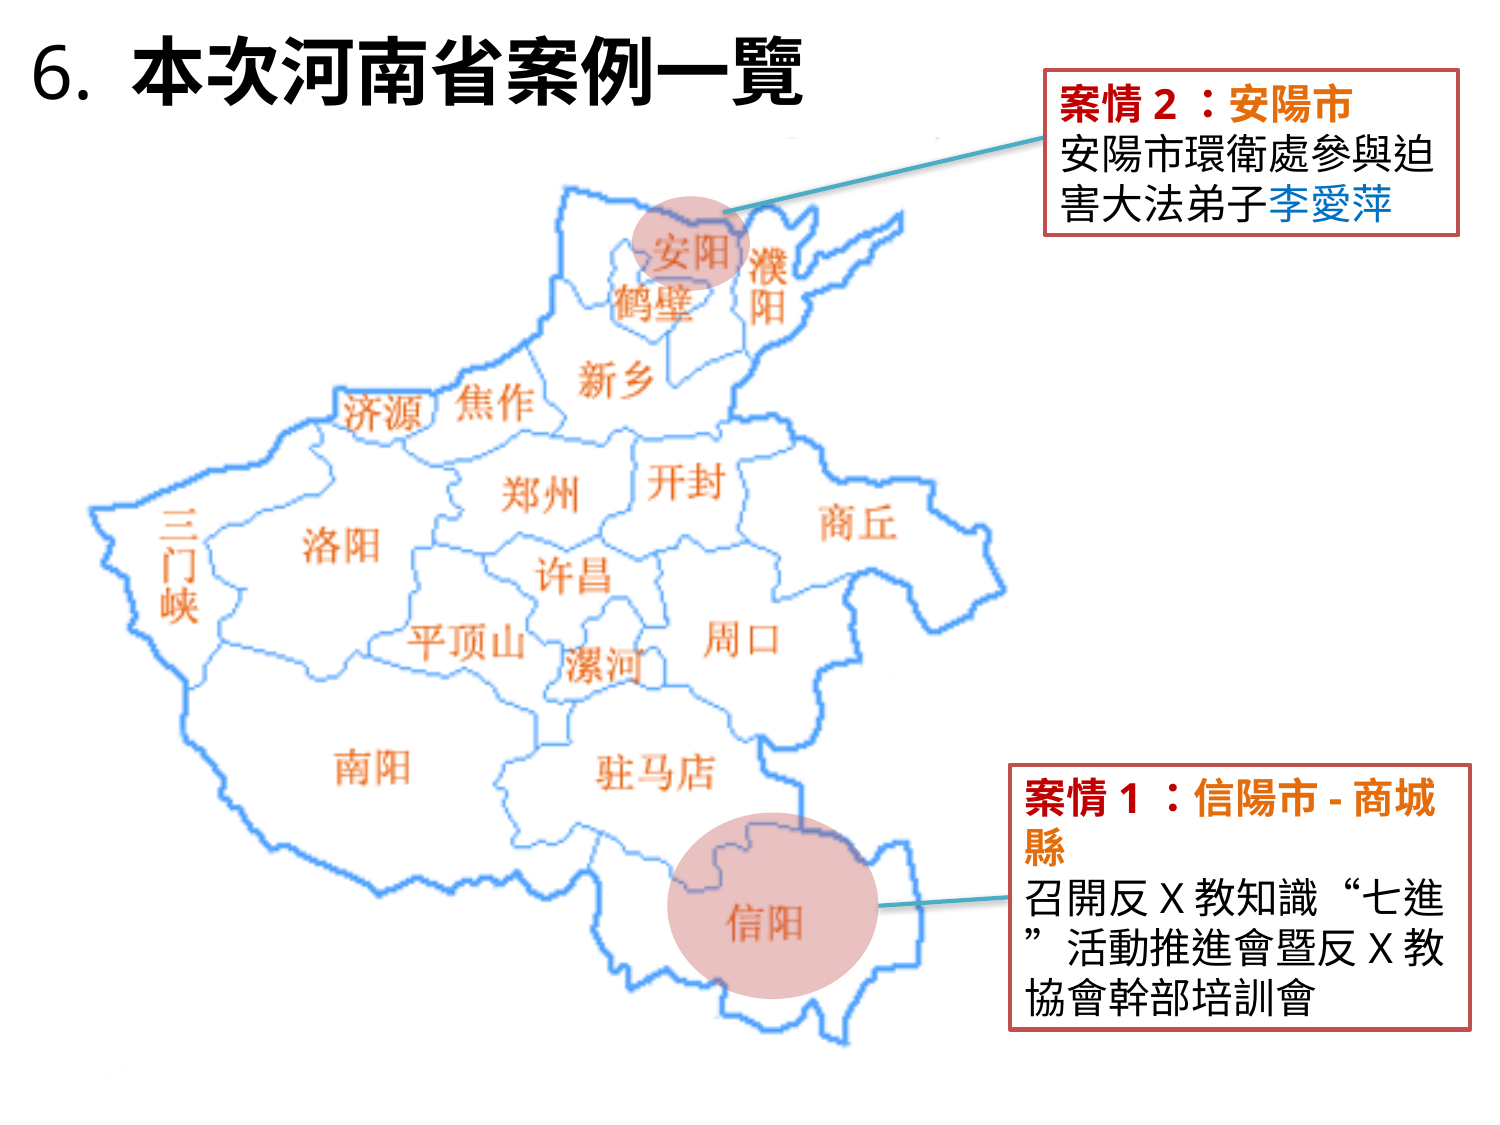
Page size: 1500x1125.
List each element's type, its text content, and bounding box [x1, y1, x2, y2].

picture [37, 136, 1058, 1081]
text_box 案情2：安陽市 安陽市環衛處參與迫害大法弟子李愛萍 [1043, 68, 1460, 237]
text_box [722, 136, 1046, 213]
text_box 案情1：信陽市-商城縣 召開反X教知識“七進”活動推進會暨反X教協會幹部培訓會 [1062, 763, 1472, 1032]
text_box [878, 873, 1011, 906]
text_box 6. 本次河南省案例一覽 [22, 17, 814, 122]
